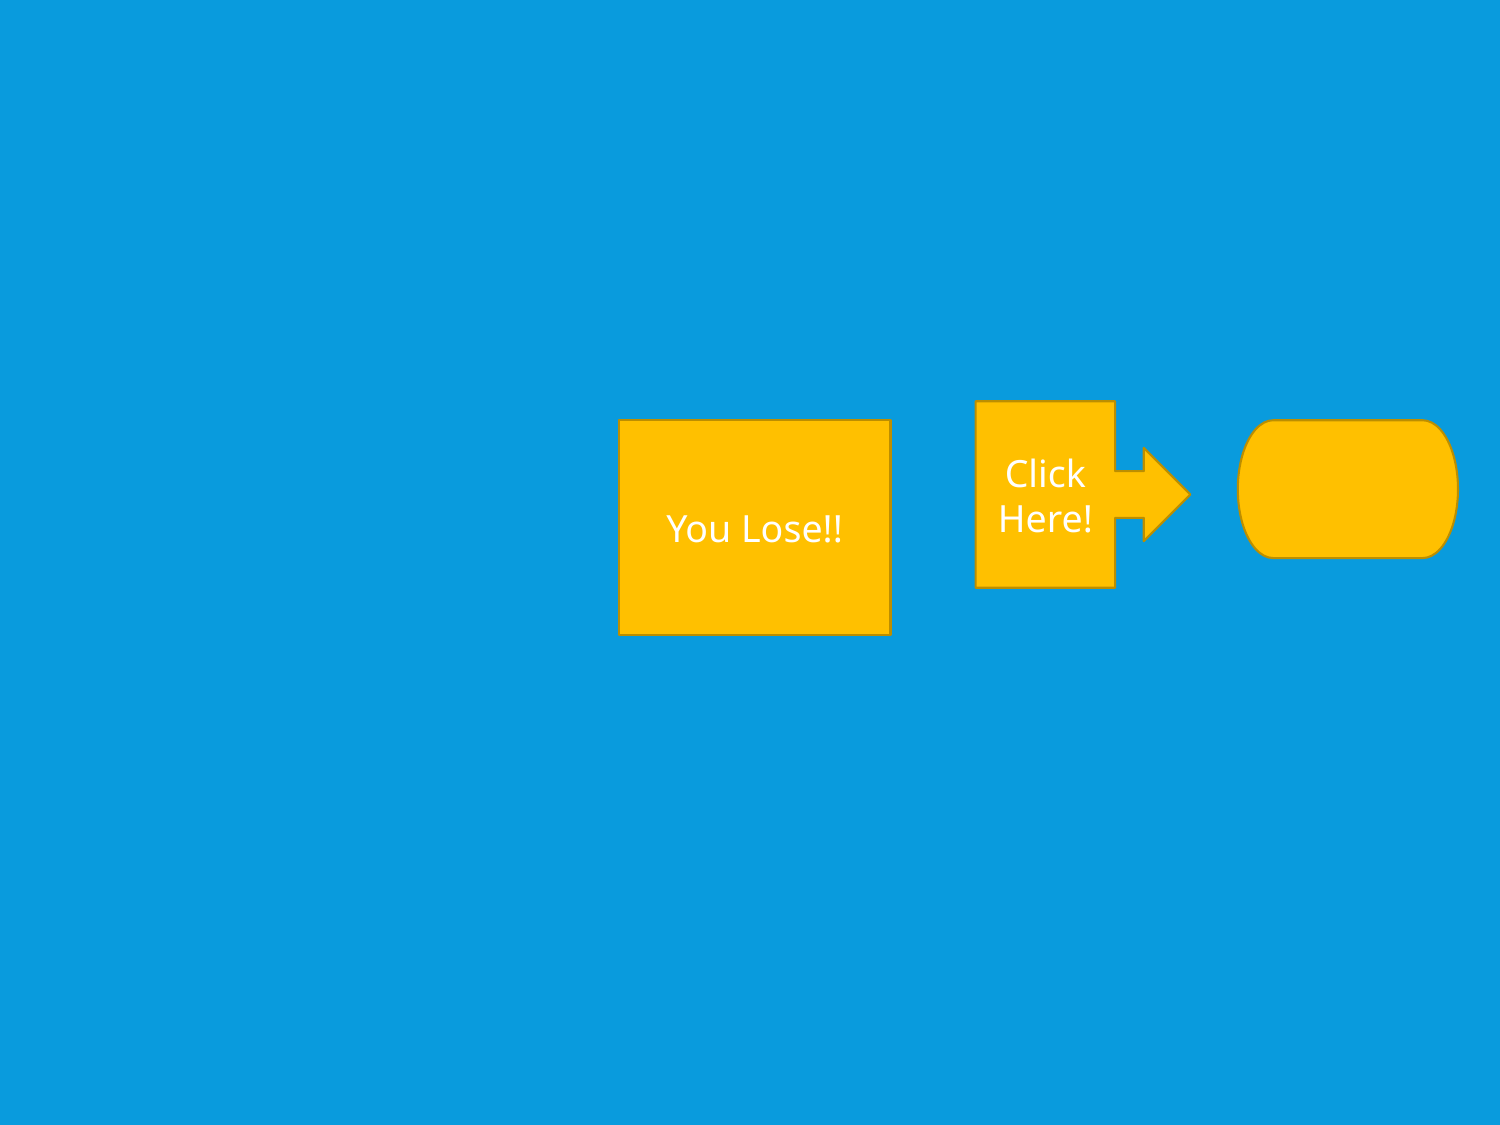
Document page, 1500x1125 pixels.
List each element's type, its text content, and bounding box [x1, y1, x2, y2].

text_box Click Here! [974, 400, 1192, 589]
text_box You Lose!! [618, 419, 892, 636]
text_box [1236, 419, 1460, 560]
